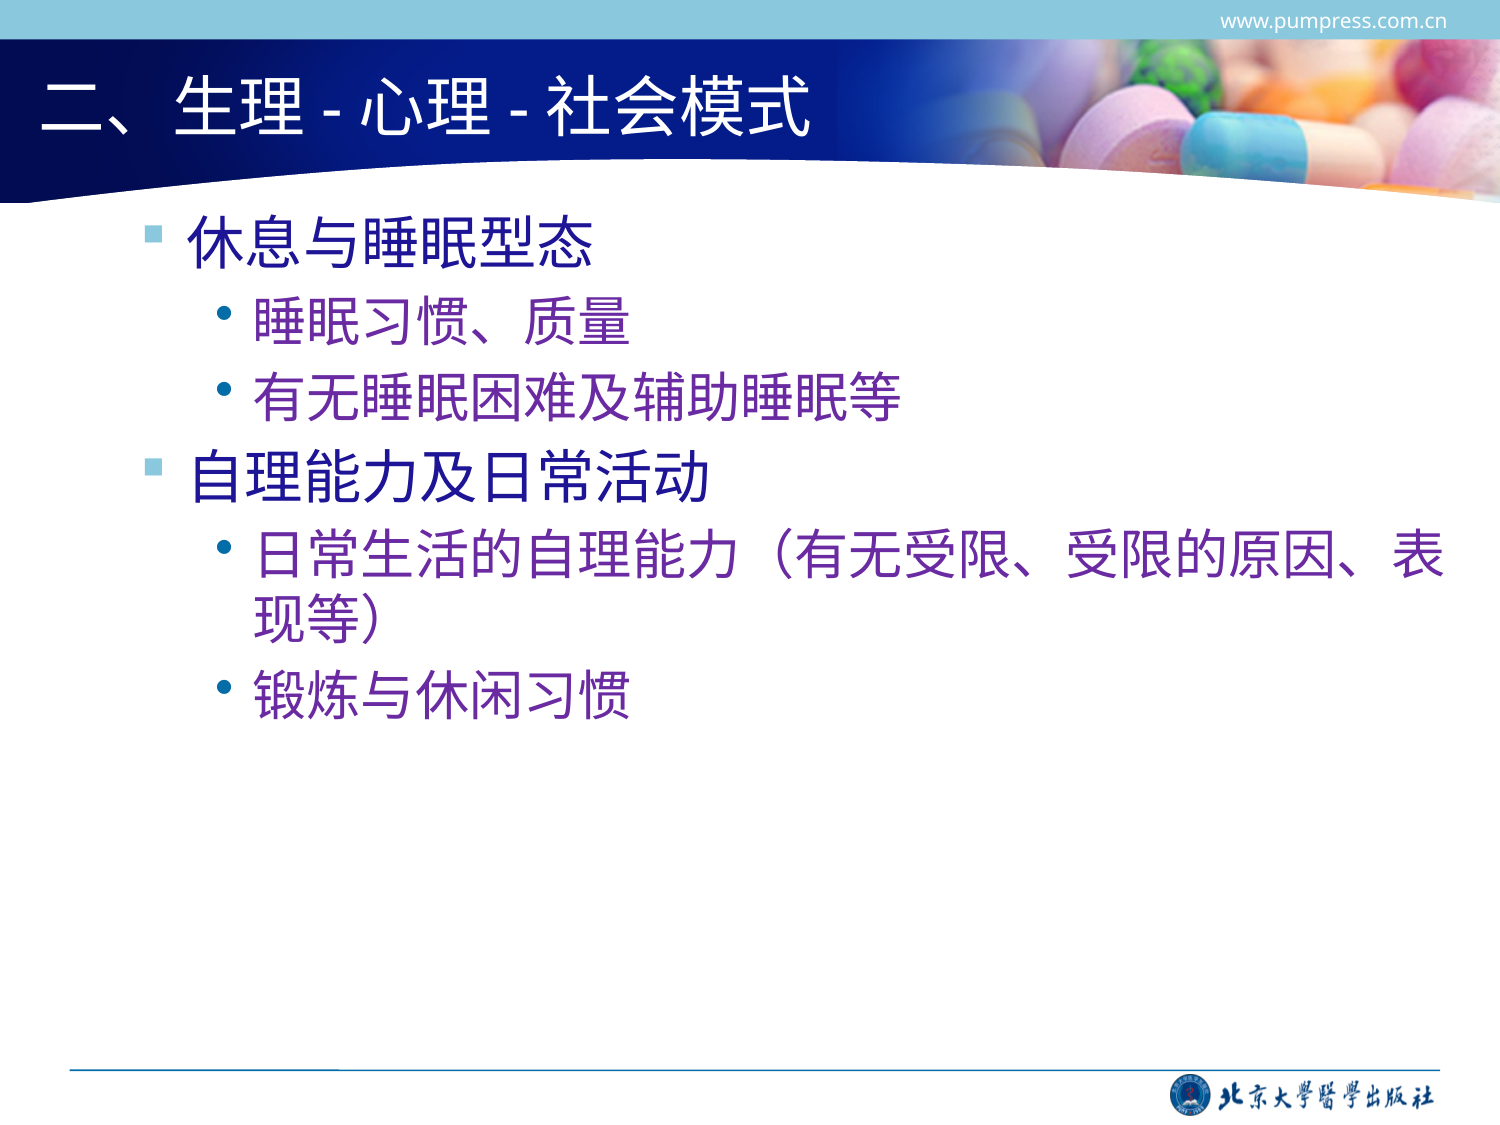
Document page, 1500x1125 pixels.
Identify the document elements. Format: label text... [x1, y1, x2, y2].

picture [0, 40, 1500, 203]
slide_number www.pumpress.com.cn [1024, 0, 1463, 38]
picture [1170, 1074, 1436, 1118]
title 二、生理-心理-社会模式 [23, 58, 1349, 152]
list 休息与睡眠型态 睡眠习惯、质量 有无睡眠困难及辅助睡眠等 自理能力及日常活动 日常生活的自理能力（有无受限、受限的原因、表现等） 锻炼与休闲习惯 [49, 198, 1463, 1026]
